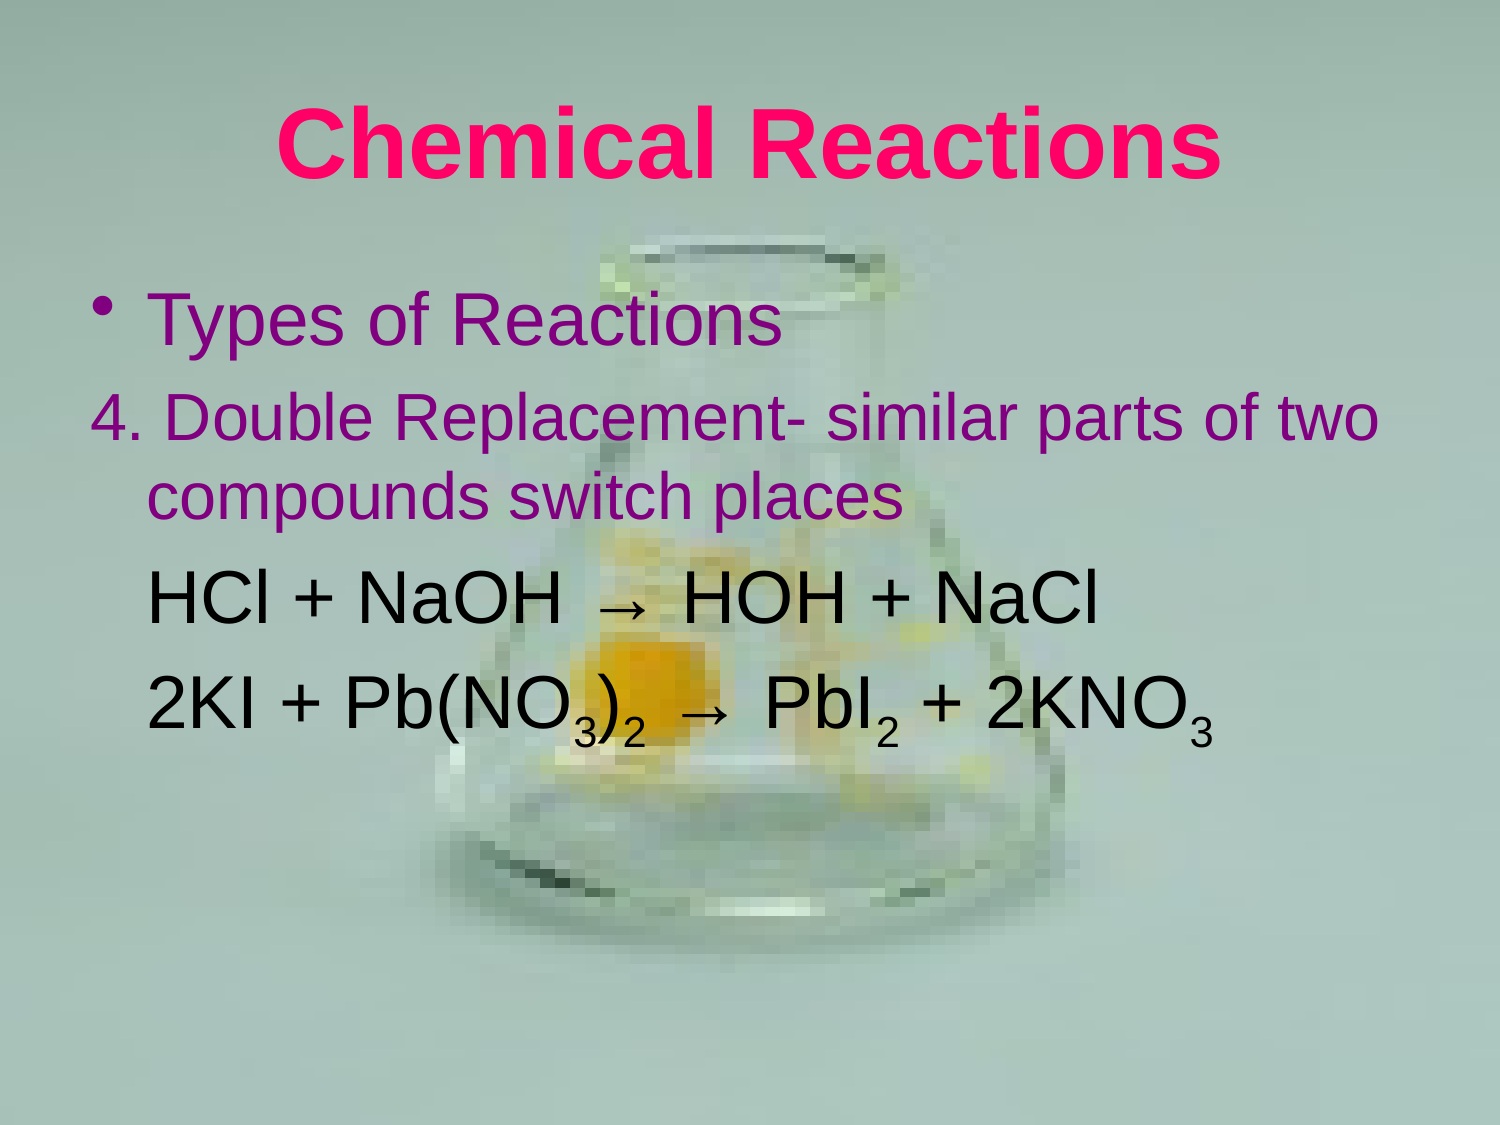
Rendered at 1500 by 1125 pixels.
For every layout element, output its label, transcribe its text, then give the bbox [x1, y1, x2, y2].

picture [0, 0, 1500, 1125]
list Types of Reactions 4. Double Replacement- similar parts of two compounds switch places HCl + NaOH → HOH + NaCl 2KI + Pb(NO3)2 → PbI2 + 2KNO3 [74, 262, 1426, 1006]
title Chemical Reactions [74, 44, 1426, 233]
